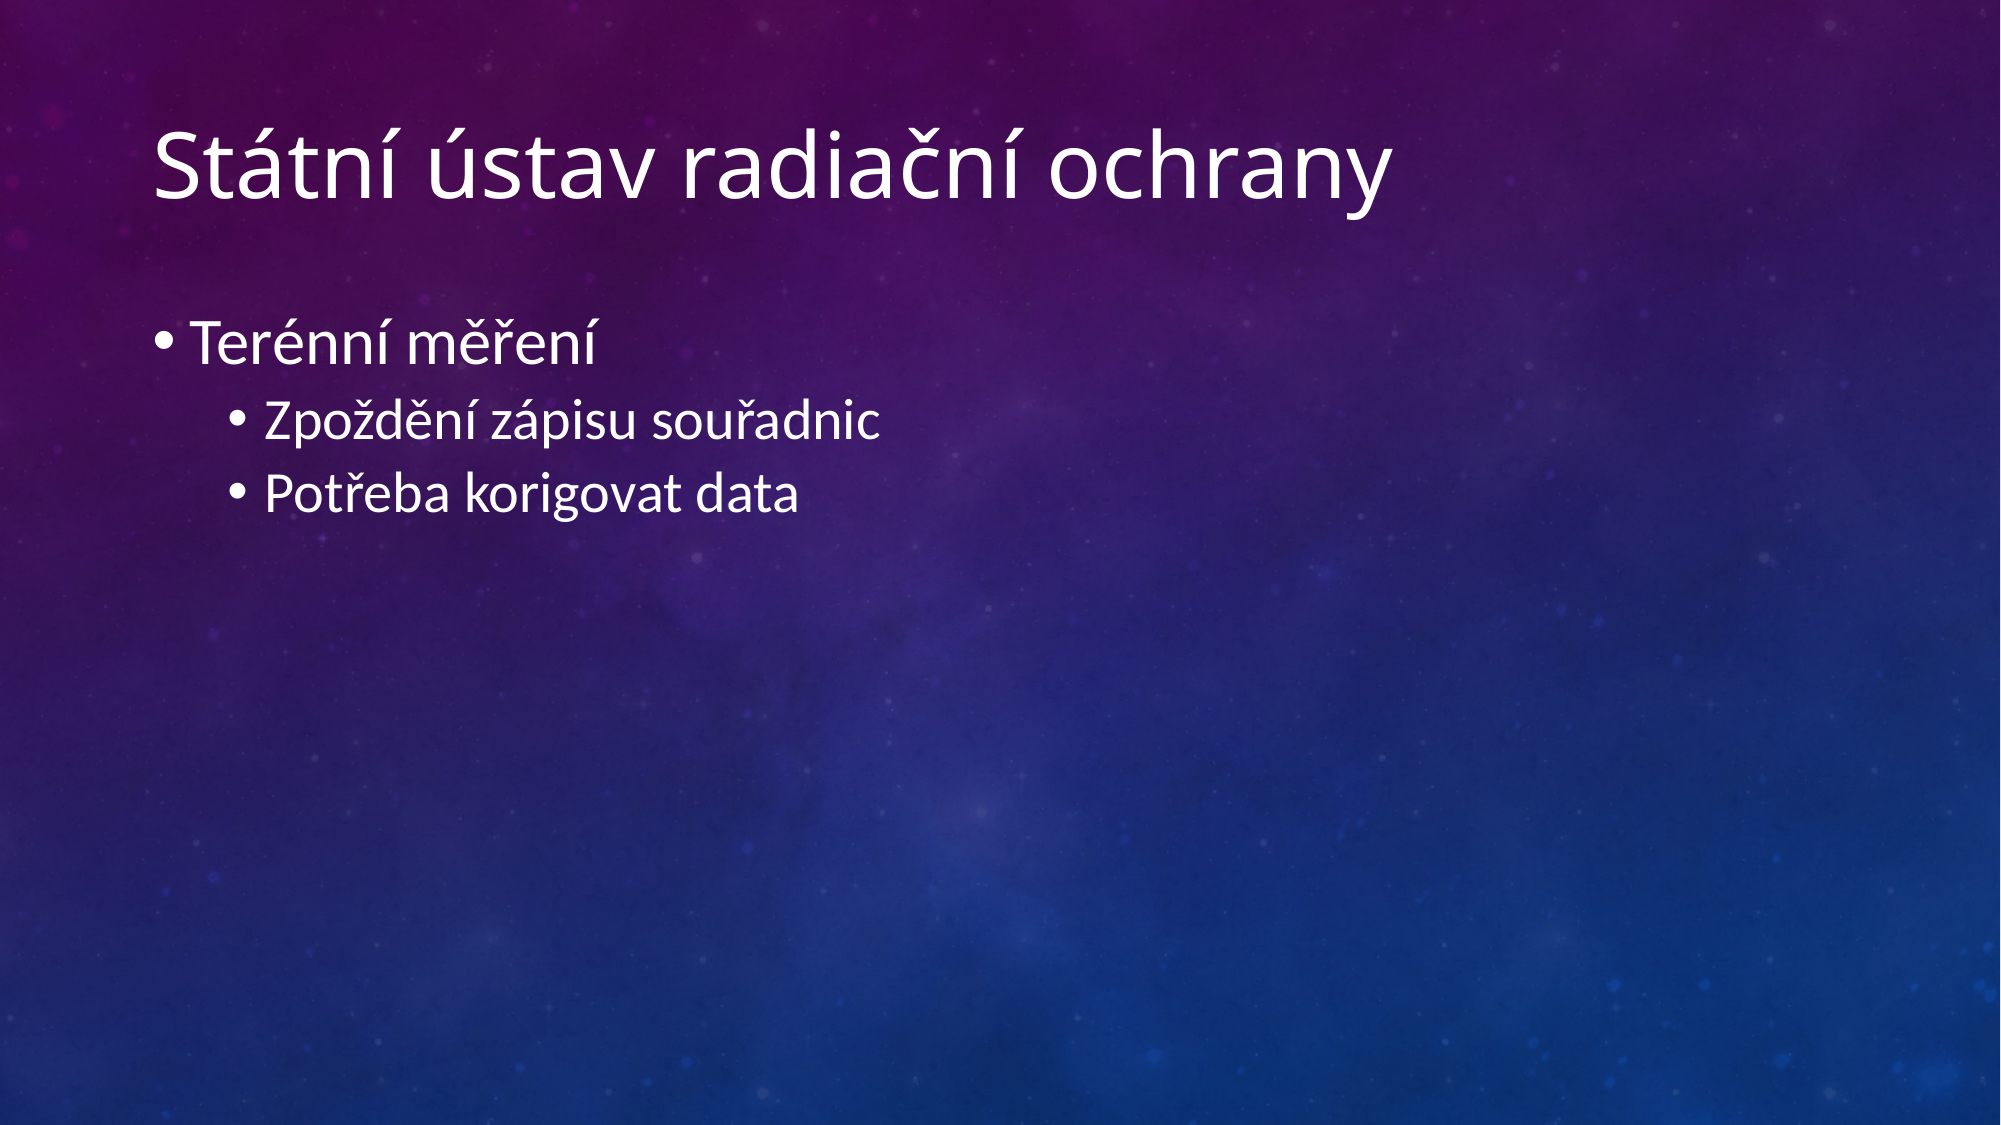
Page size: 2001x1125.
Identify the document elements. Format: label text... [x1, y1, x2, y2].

title Státní ústav radiační ochrany [137, 59, 1863, 278]
list Terénní měření Zpoždění zápisu souřadnic Potřeba korigovat data [137, 299, 1863, 1014]
picture [0, 0, 2001, 1125]
